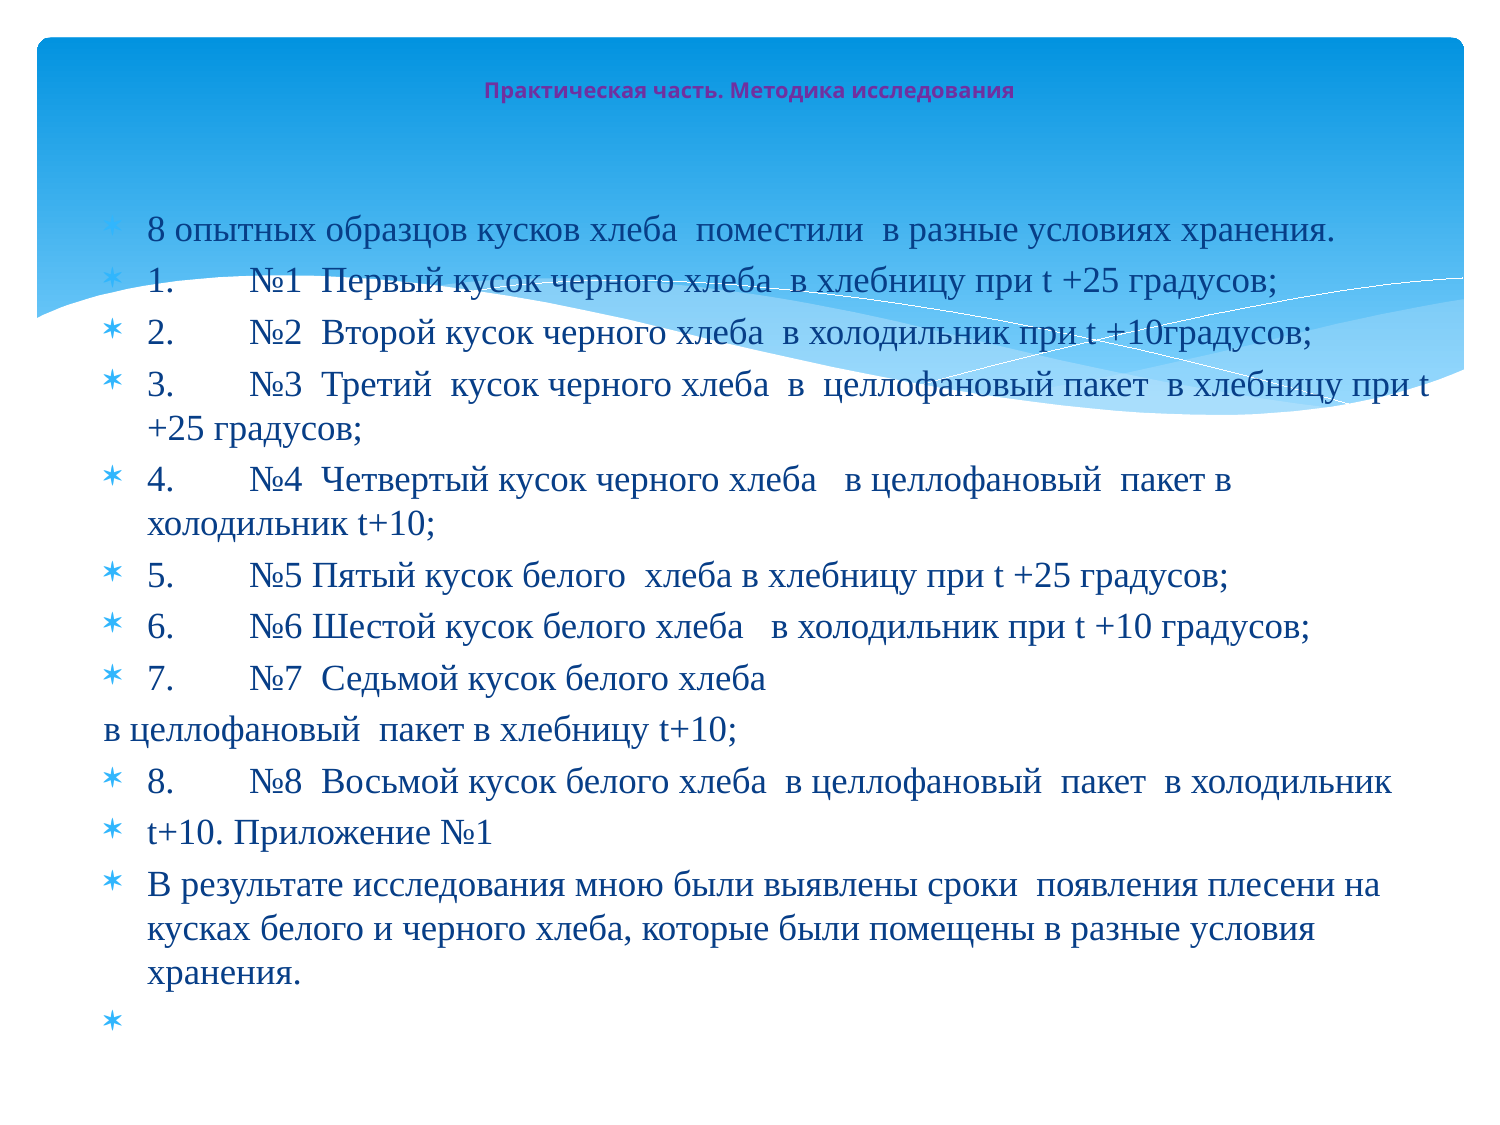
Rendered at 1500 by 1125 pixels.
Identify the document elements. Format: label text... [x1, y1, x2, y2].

title Практическая часть. Методика исследования [75, 42, 1425, 138]
list 8 опытных образцов кусков хлеба поместили в разные условиях хранения. 1. №1 Первый кусок черного хлеба в хлебницу при t +25 градусов; 2. №2 Второй кусок черного хлеба в холодильник при t +10градусов; 3. №3 Третий кусок черного хлеба в целлофановый пакет в хлебницу при t +25 градусов; 4. №4 Четвертый кусок черного хлеба в целлофановый пакет в холодильник t+10; 5. №5 Пятый кусок белого хлеба в хлебницу при t +25 градусов; 6. №6 Шестой кусок белого хлеба в холодильник при t +10 градусов; 7. №7 Седьмой кусок белого хлеба в целлофановый пакет в хлебницу t+10; 8. №8 Восьмой кусок белого хлеба в целлофановый пакет в холодильник t+10. Приложение №1 В результате исследования мною были выявлены сроки появления плесени на кусках белого и черного хлеба, которые были помещены в разные условия хранения. [88, 149, 1447, 1071]
